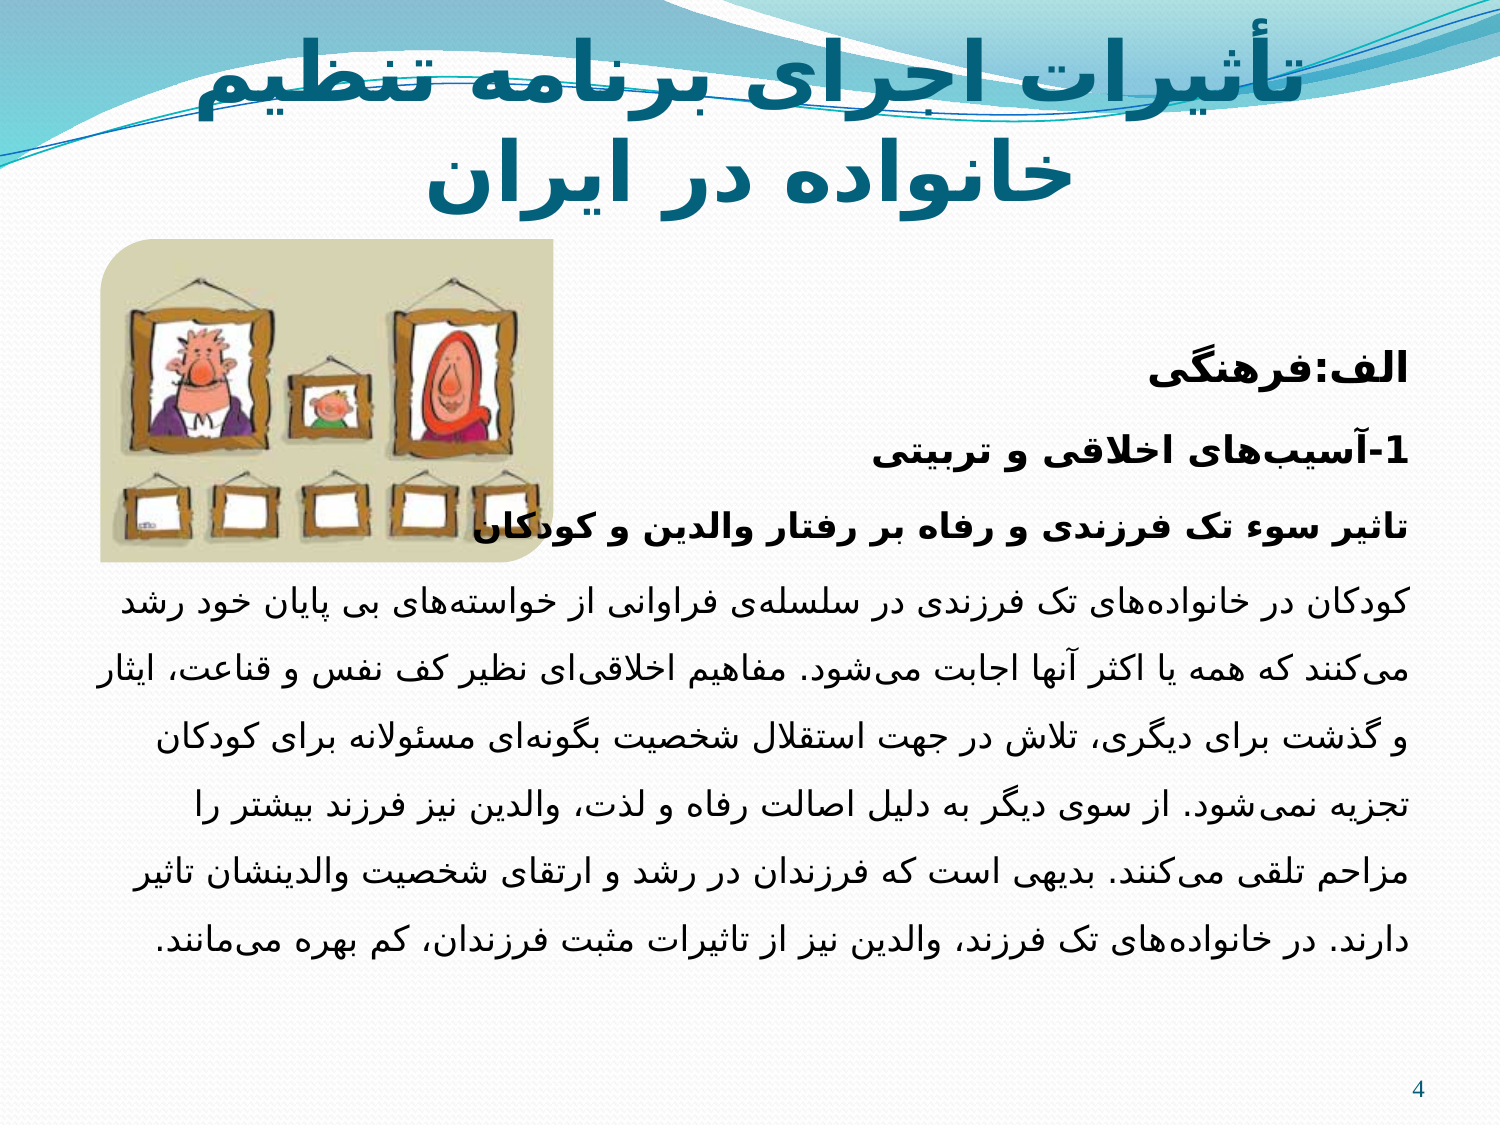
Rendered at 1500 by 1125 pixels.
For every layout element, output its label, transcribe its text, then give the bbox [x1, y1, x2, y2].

picture [100, 238, 554, 563]
title تأثیرات اجرای برنامه تنظیم خانواده در ایران [76, 30, 1427, 219]
slide_number 4 [1299, 1042, 1425, 1103]
list الف:فرهنگی 1-آسیب‌های اخلاقی و تربیتی تاثیر سوء تک فرزندی و رفاه بر رفتار والدین و کودکان کودکان در خانواده‌های تک فرزندی در سلسله‌ی فراوانی از خواسته‌های بی پایان خود رشد می‌کنند که همه یا اکثر آنها اجابت می‌شود. مفاهیم اخلاقی‌ای نظیر کف نفس و قناعت، ایثار و گذشت برای دیگری، تلاش در جهت استقلال شخصیت بگونه‌ای مسئولانه برای کودکان تجزیه نمی‌شود. از سوی دیگر به دلیل اصالت رفاه و لذت، والدین نیز فرزند بیشتر را مزاحم تلقی می‌کنند. بدیهی است که فرزندان در رشد و ارتقای شخصیت والدینشان تاثیر دارند. در خانواده‌های تک فرزند، والدین نیز از تاثیرات مثبت فرزندان، کم بهره می‌مانند. [75, 303, 1425, 1024]
